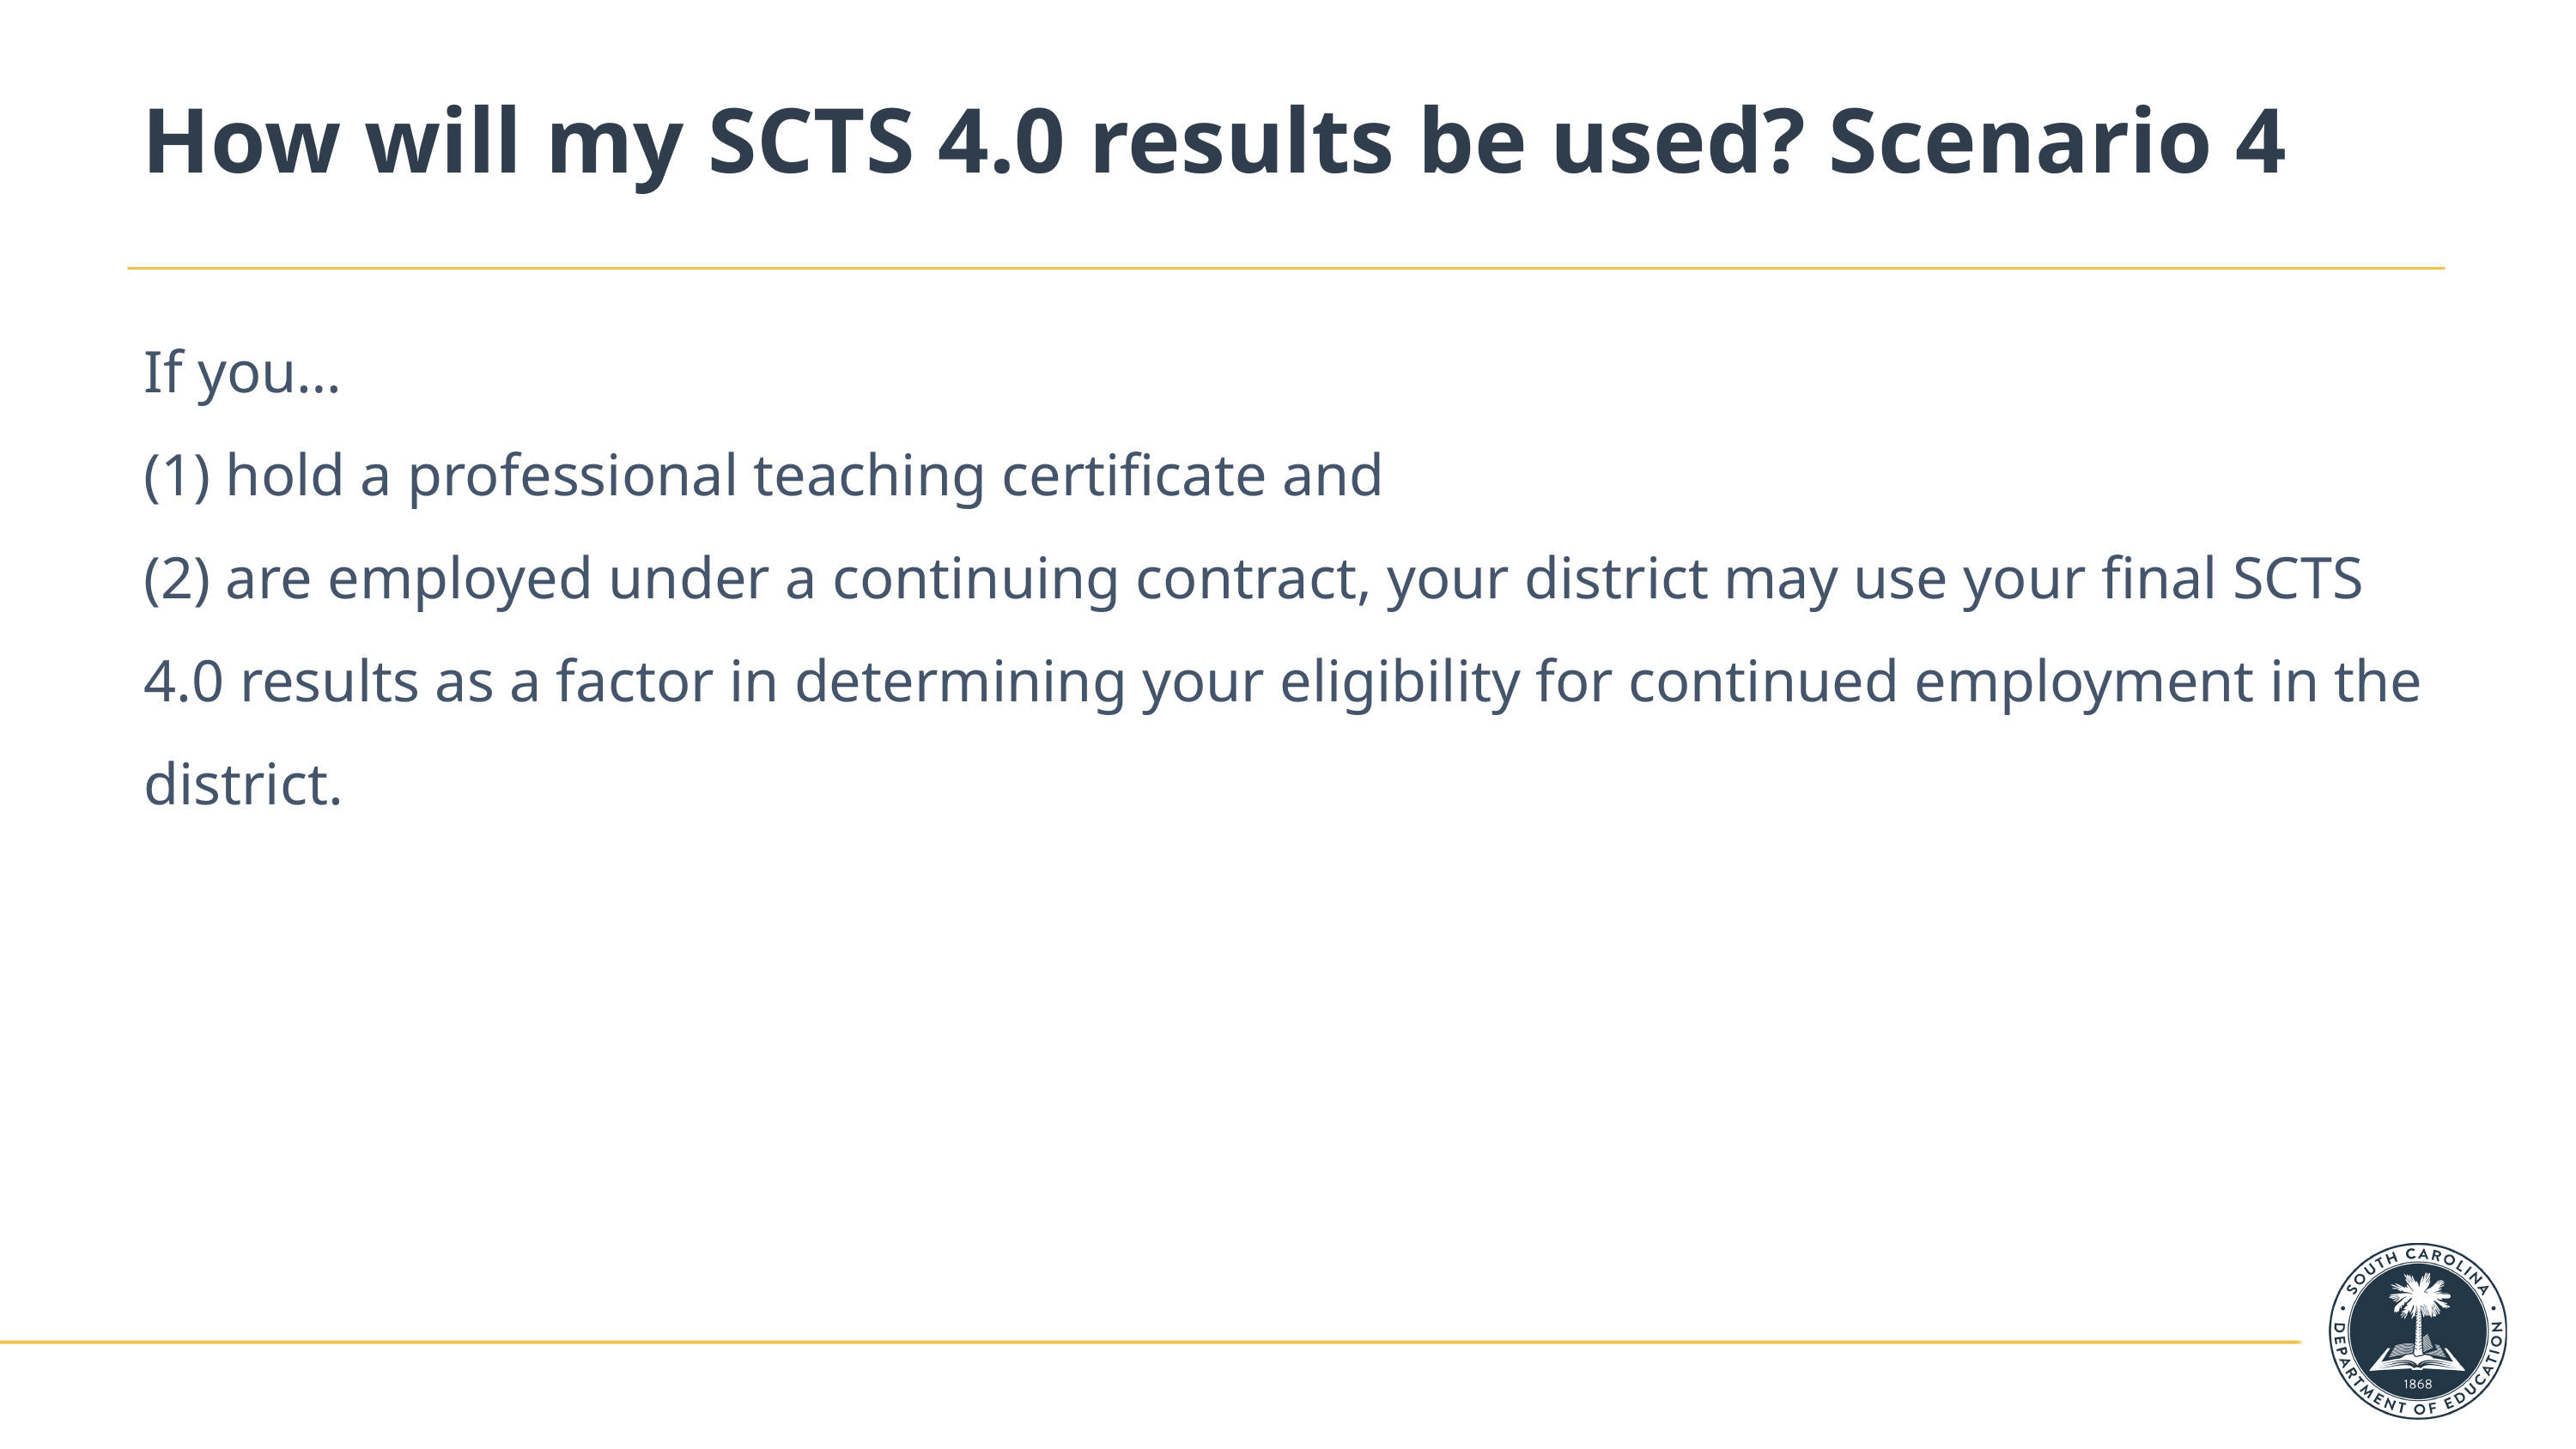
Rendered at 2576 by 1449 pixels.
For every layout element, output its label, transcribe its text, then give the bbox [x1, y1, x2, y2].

picture [2329, 1243, 2507, 1420]
list If you… (1) hold a professional teaching certificate and (2) are employed under a continuing contract, your district may use your final SCTS 4.0 results as a factor in determining your eligibility for continued employment in the district. [131, 294, 2469, 1191]
title How will my SCTS 4.0 results be used? Scenario 4 [129, 76, 2440, 232]
